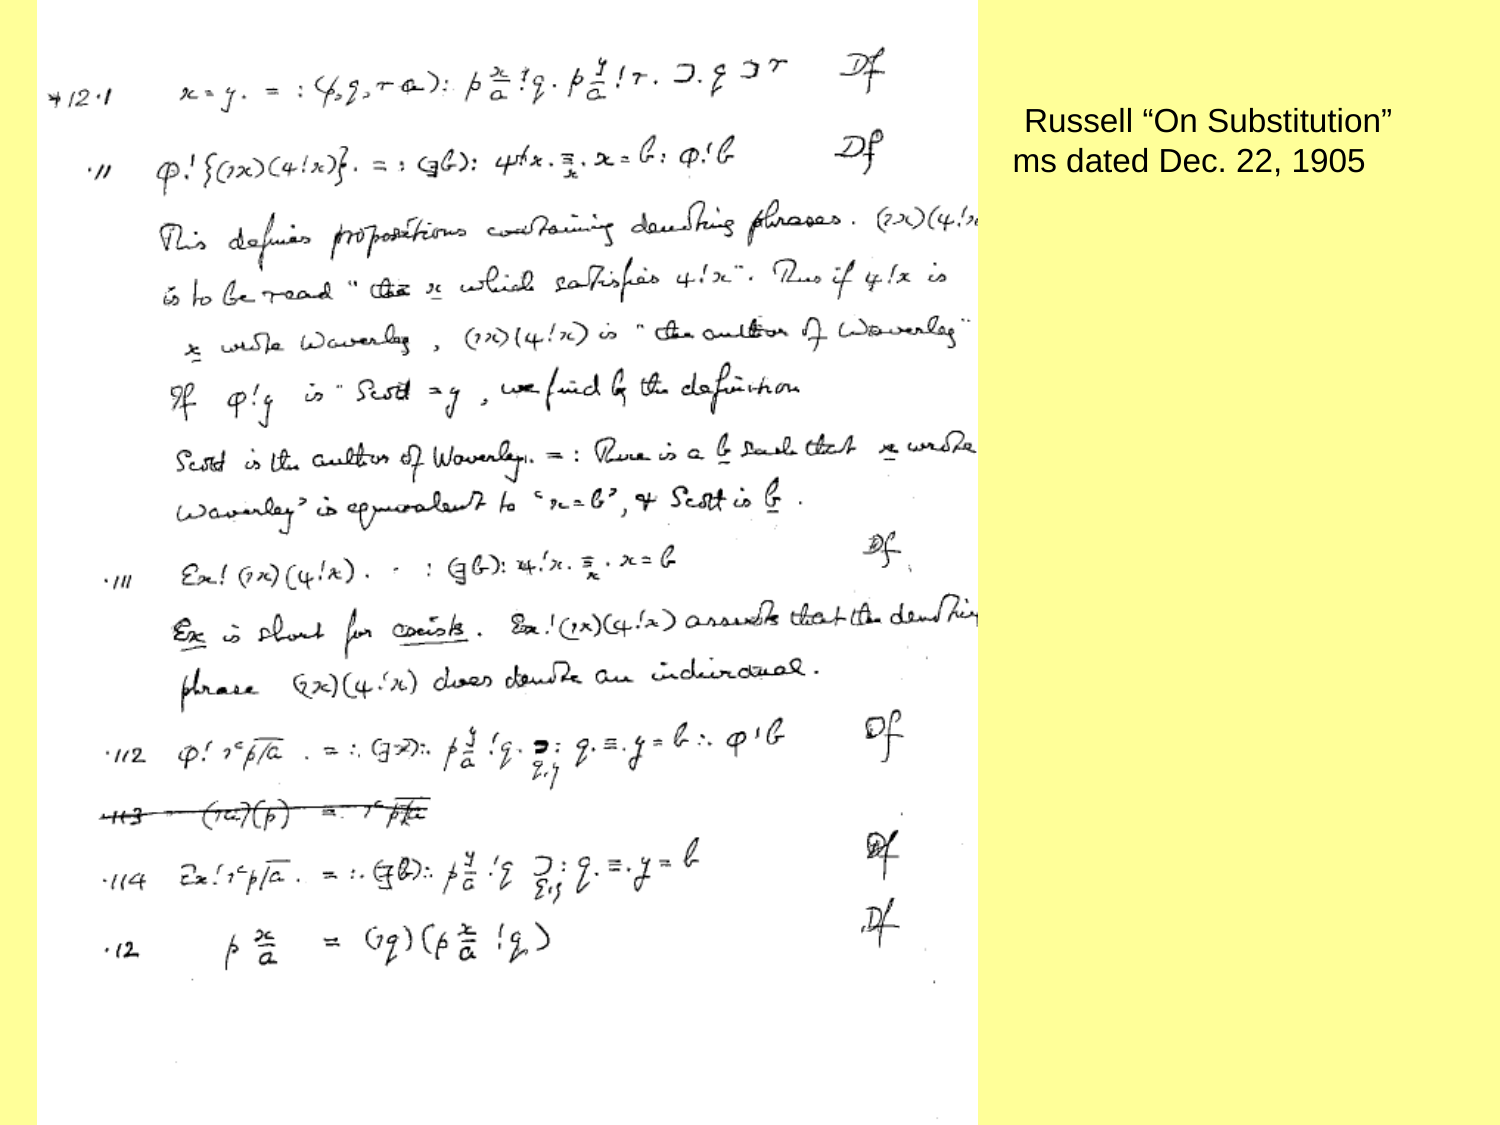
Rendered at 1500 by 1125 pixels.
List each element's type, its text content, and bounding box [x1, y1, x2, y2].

picture [37, 0, 978, 1125]
title Russell “On Substitution” ms dated Dec. 22, 1905 [982, 45, 1425, 233]
